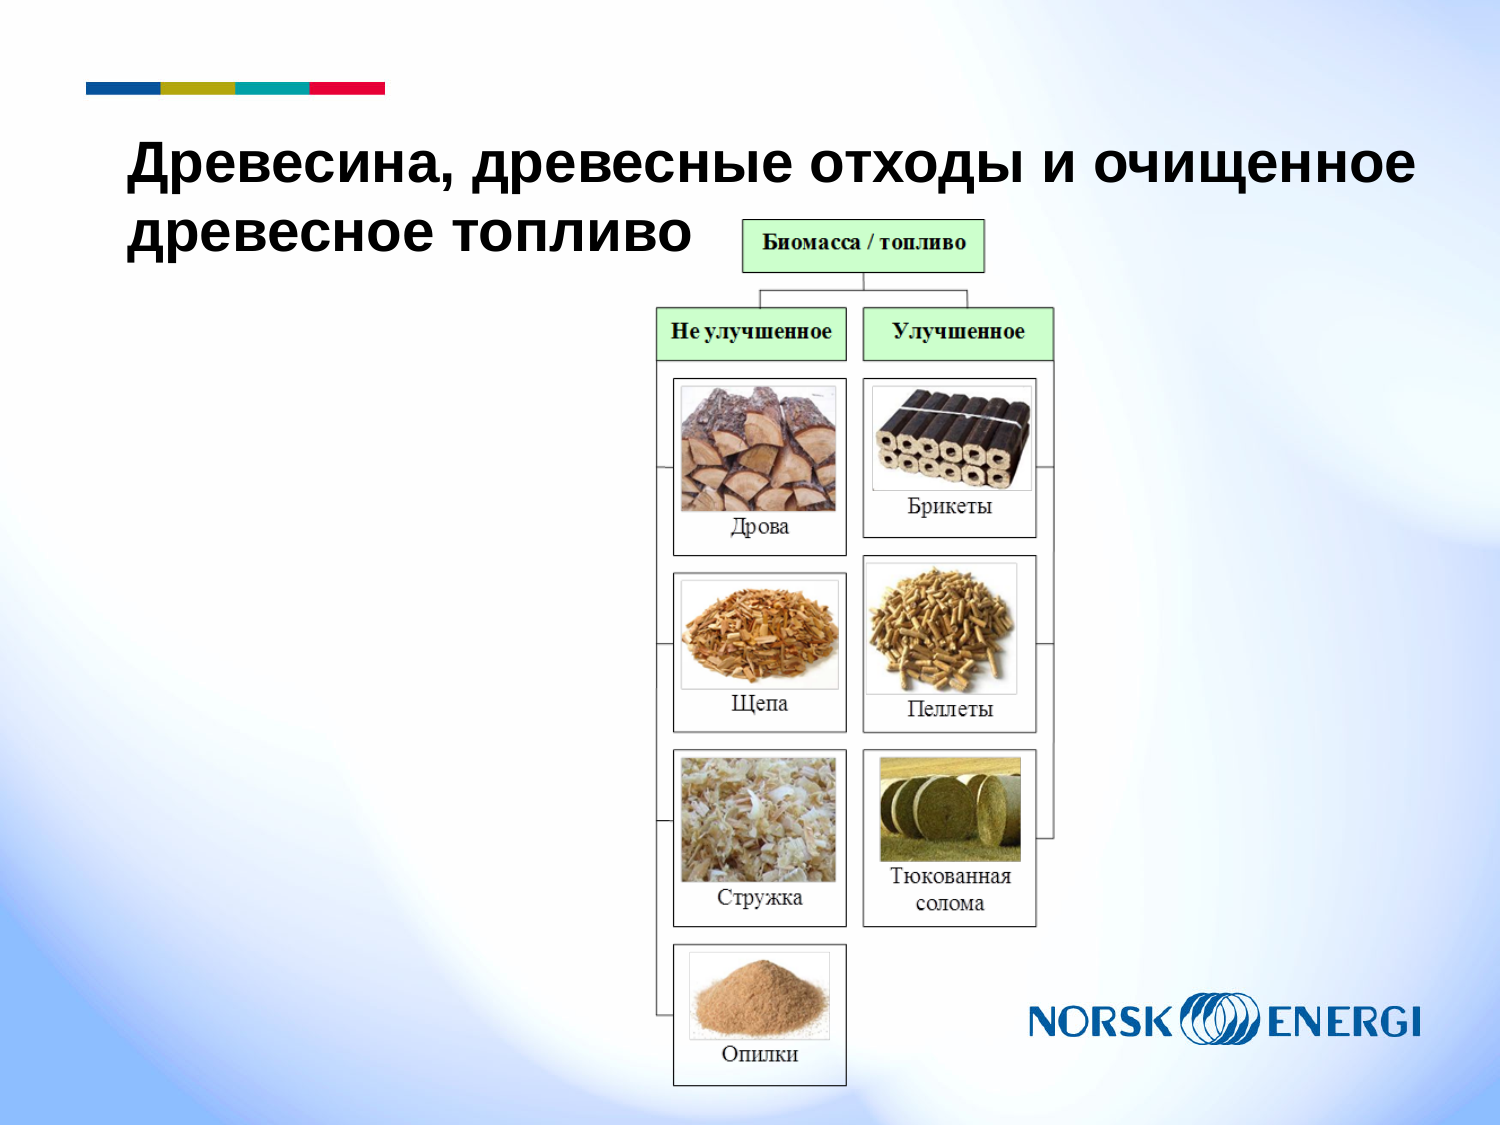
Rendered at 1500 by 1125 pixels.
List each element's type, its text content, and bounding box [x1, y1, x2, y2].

picture [0, 0, 1500, 1125]
title Древесина, древесные отходы и очищенное древесное топливо [112, 99, 1500, 288]
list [655, 219, 1058, 1110]
